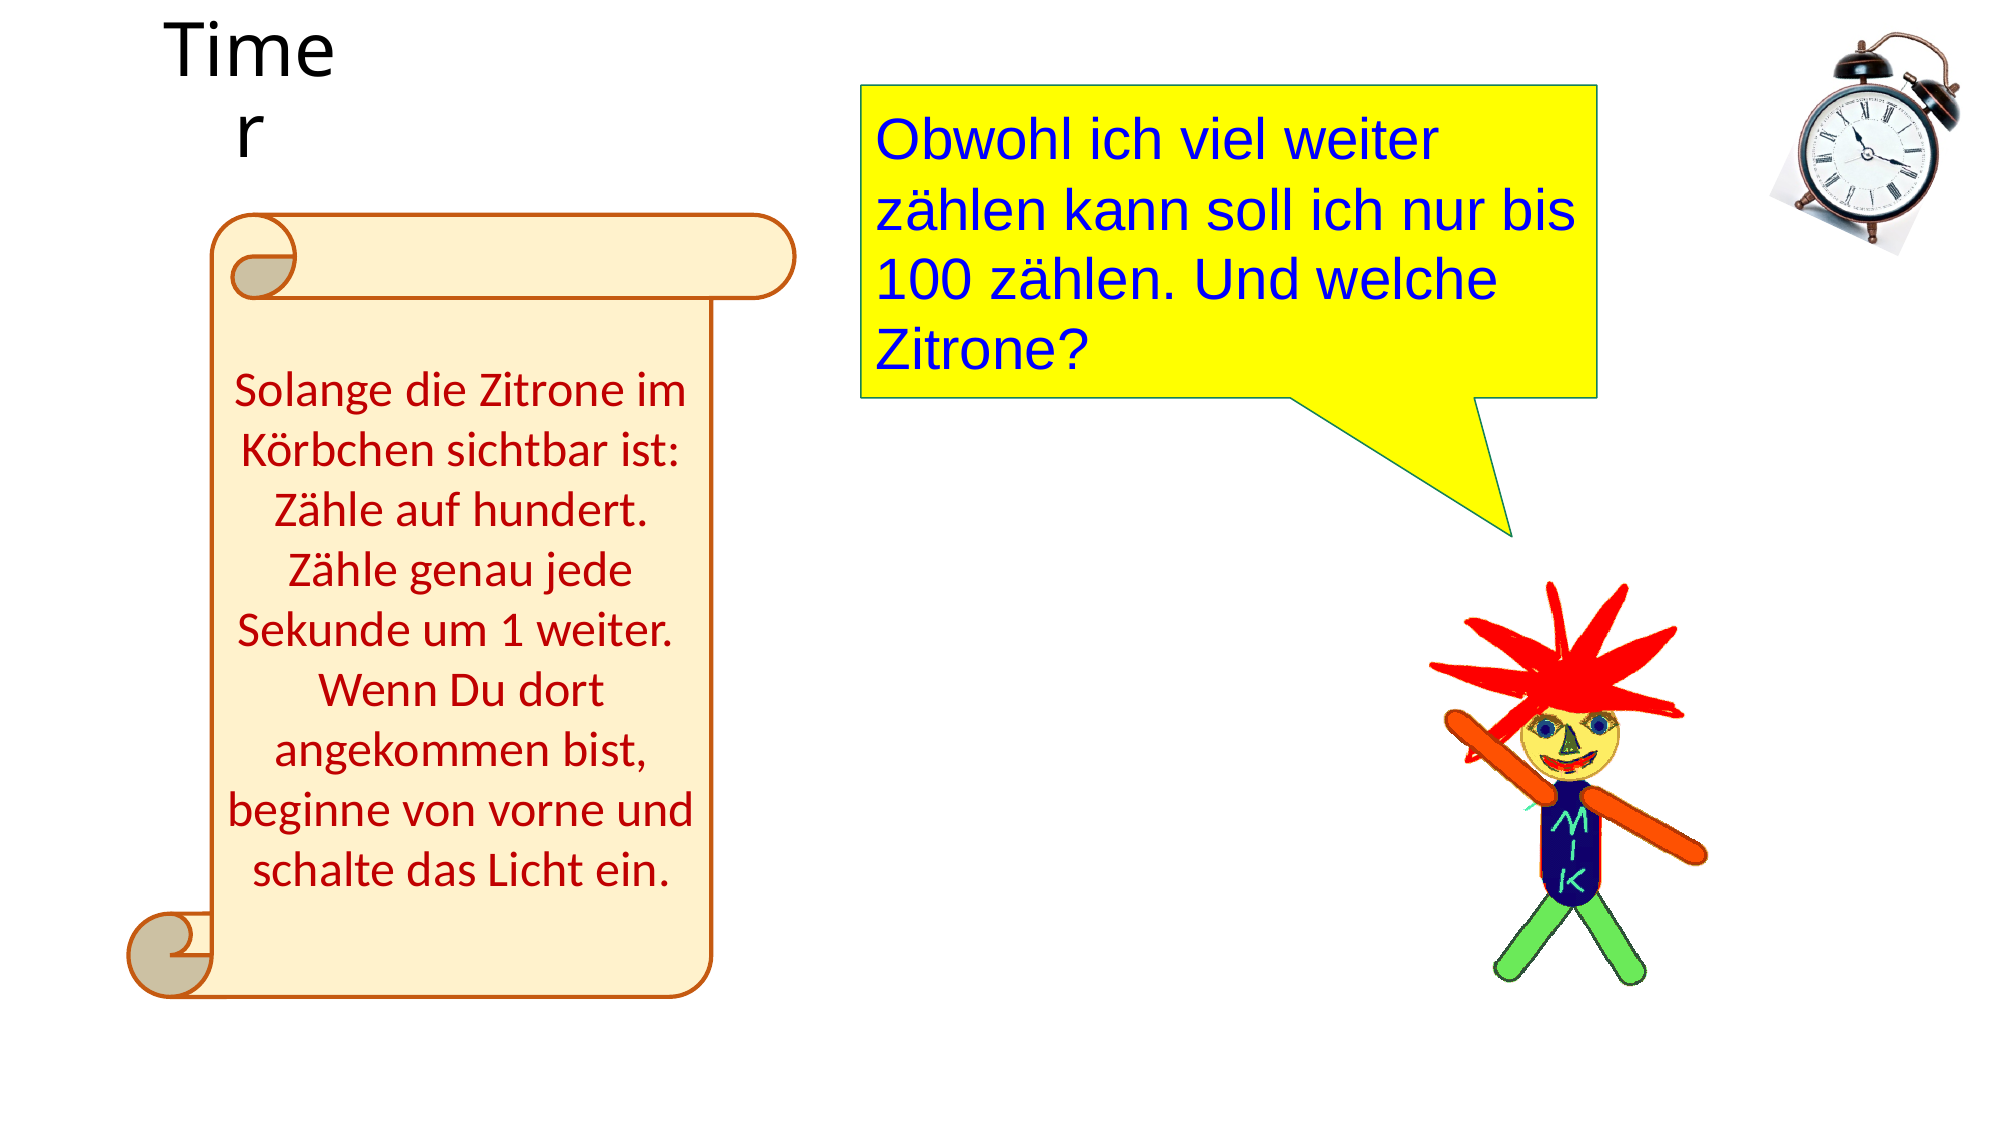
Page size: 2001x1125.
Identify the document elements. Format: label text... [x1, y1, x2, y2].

text_box Solange die Zitrone im Körbchen sichtbar ist: Zähle auf hundert. Zähle genau jede Sekunde um 1 weiter. Wenn Du dort angekommen bist, beginne von vorne und schalte das Licht ein. [127, 213, 796, 998]
title Timer [139, 108, 361, 182]
picture [1411, 566, 1723, 997]
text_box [234, 258, 293, 296]
picture [1769, 0, 1990, 257]
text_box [130, 915, 210, 995]
text_box Obwohl ich viel weiter zählen kann soll ich nur bis 100 zählen. Und welche Zitrone? [860, 85, 1597, 537]
